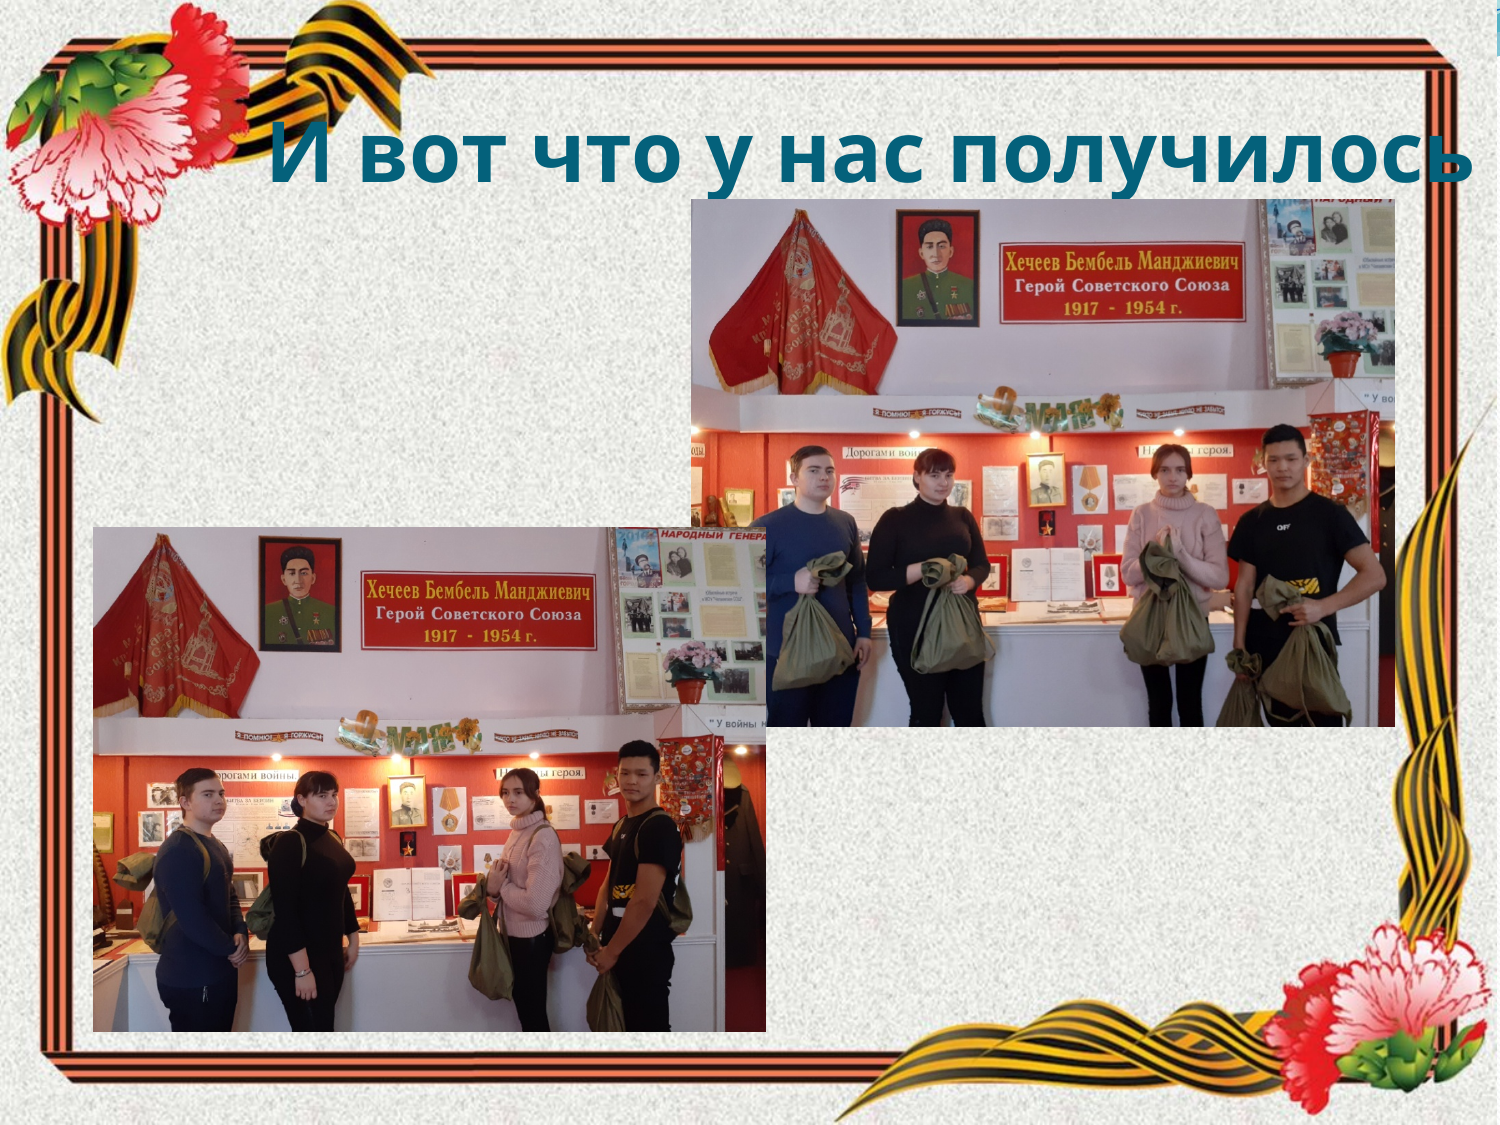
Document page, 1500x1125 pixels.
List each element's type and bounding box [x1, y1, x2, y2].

list [691, 198, 1395, 727]
picture [0, 0, 1497, 1125]
